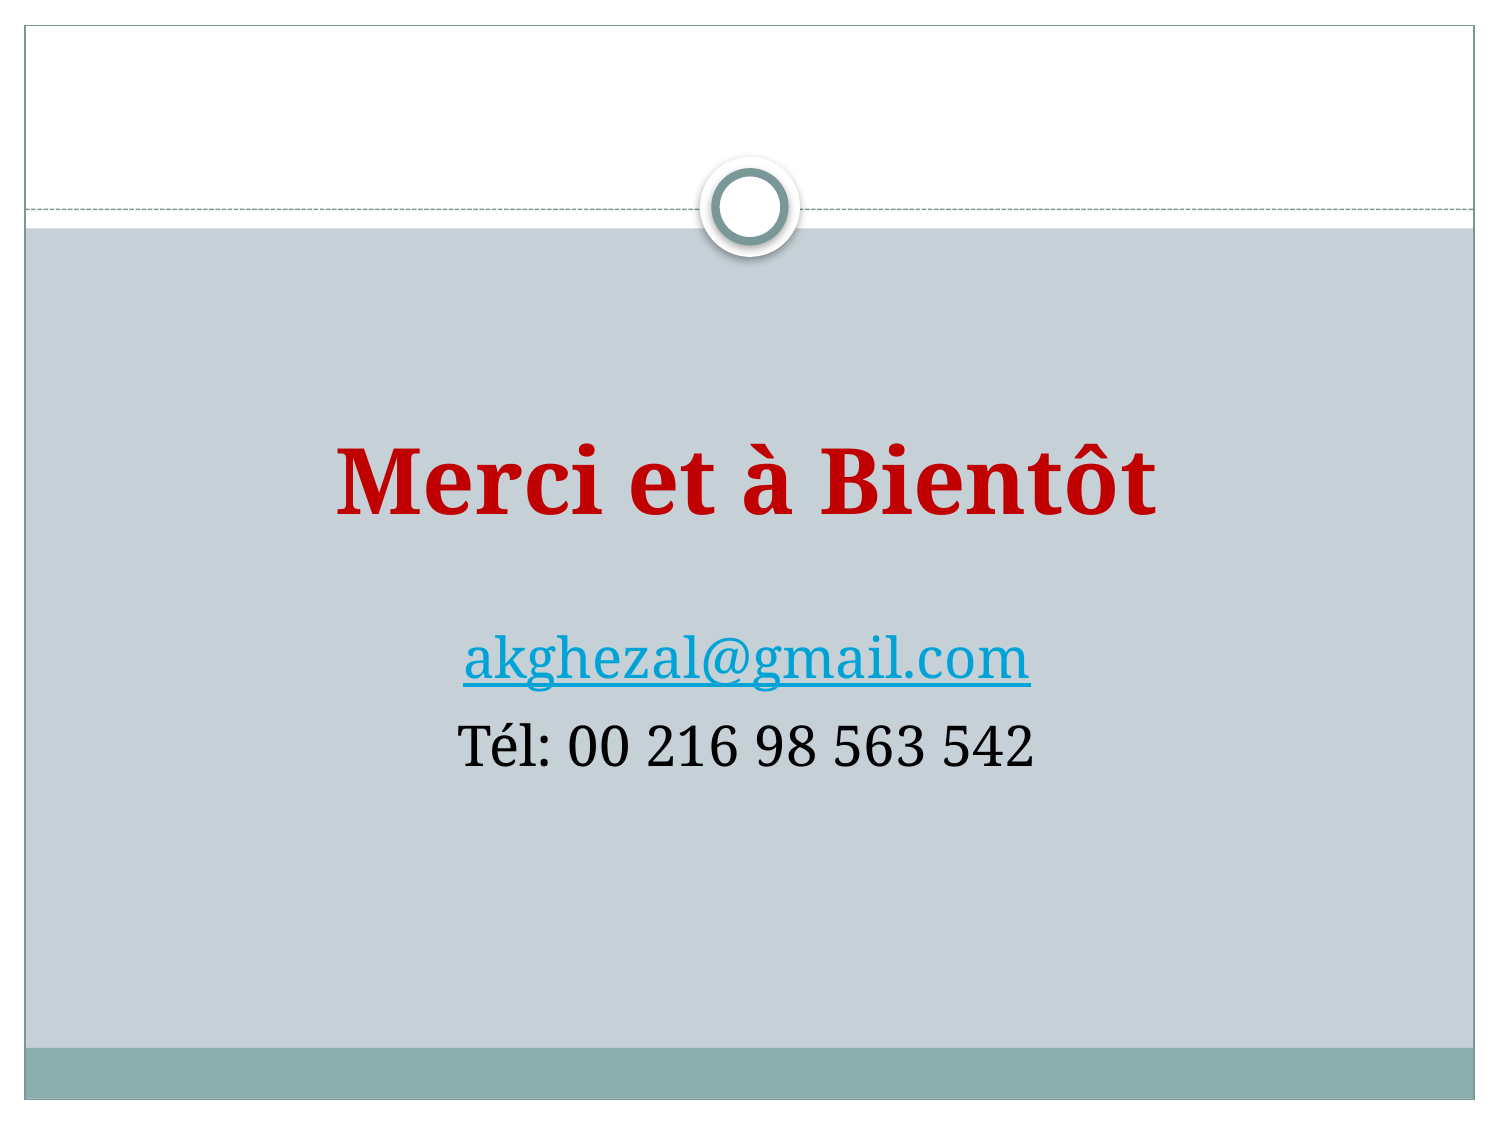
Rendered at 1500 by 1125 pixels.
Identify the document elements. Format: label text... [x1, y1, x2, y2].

list Merci et à Bientôt akghezal@gmail.com Tél: 00 216 98 563 542 [49, 250, 1445, 1001]
